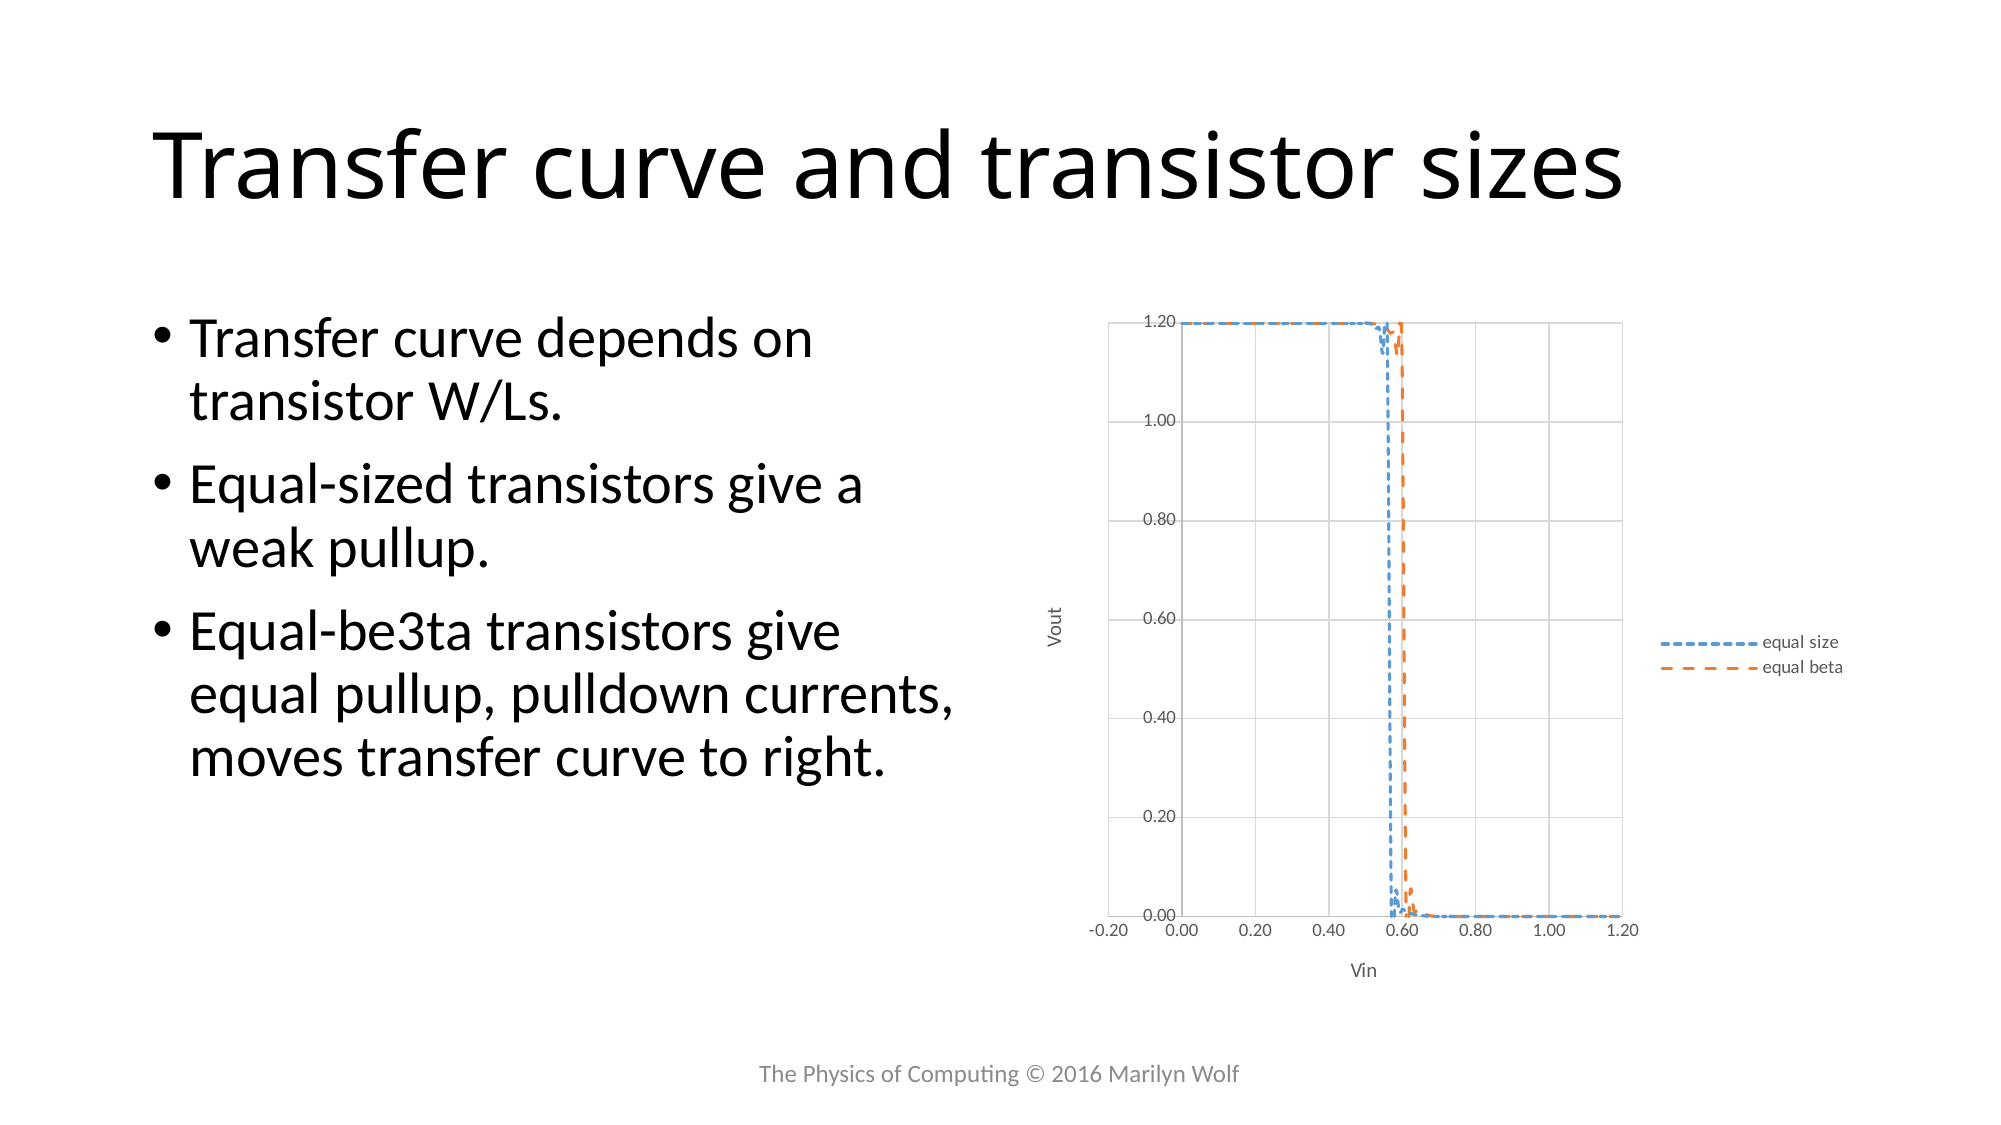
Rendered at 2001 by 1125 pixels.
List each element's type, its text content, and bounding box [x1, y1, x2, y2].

title Transfer curve and transistor sizes [137, 59, 1863, 278]
list Transfer curve depends on transistor W/Ls. Equal-sized transistors give a weak pullup. Equal-be3ta transistors give equal pullup, pulldown currents, moves transfer curve to right. [137, 299, 988, 1014]
footer The Physics of Computing © 2016 Marilyn Wolf [662, 1042, 1338, 1103]
chart [1012, 299, 1863, 1014]
